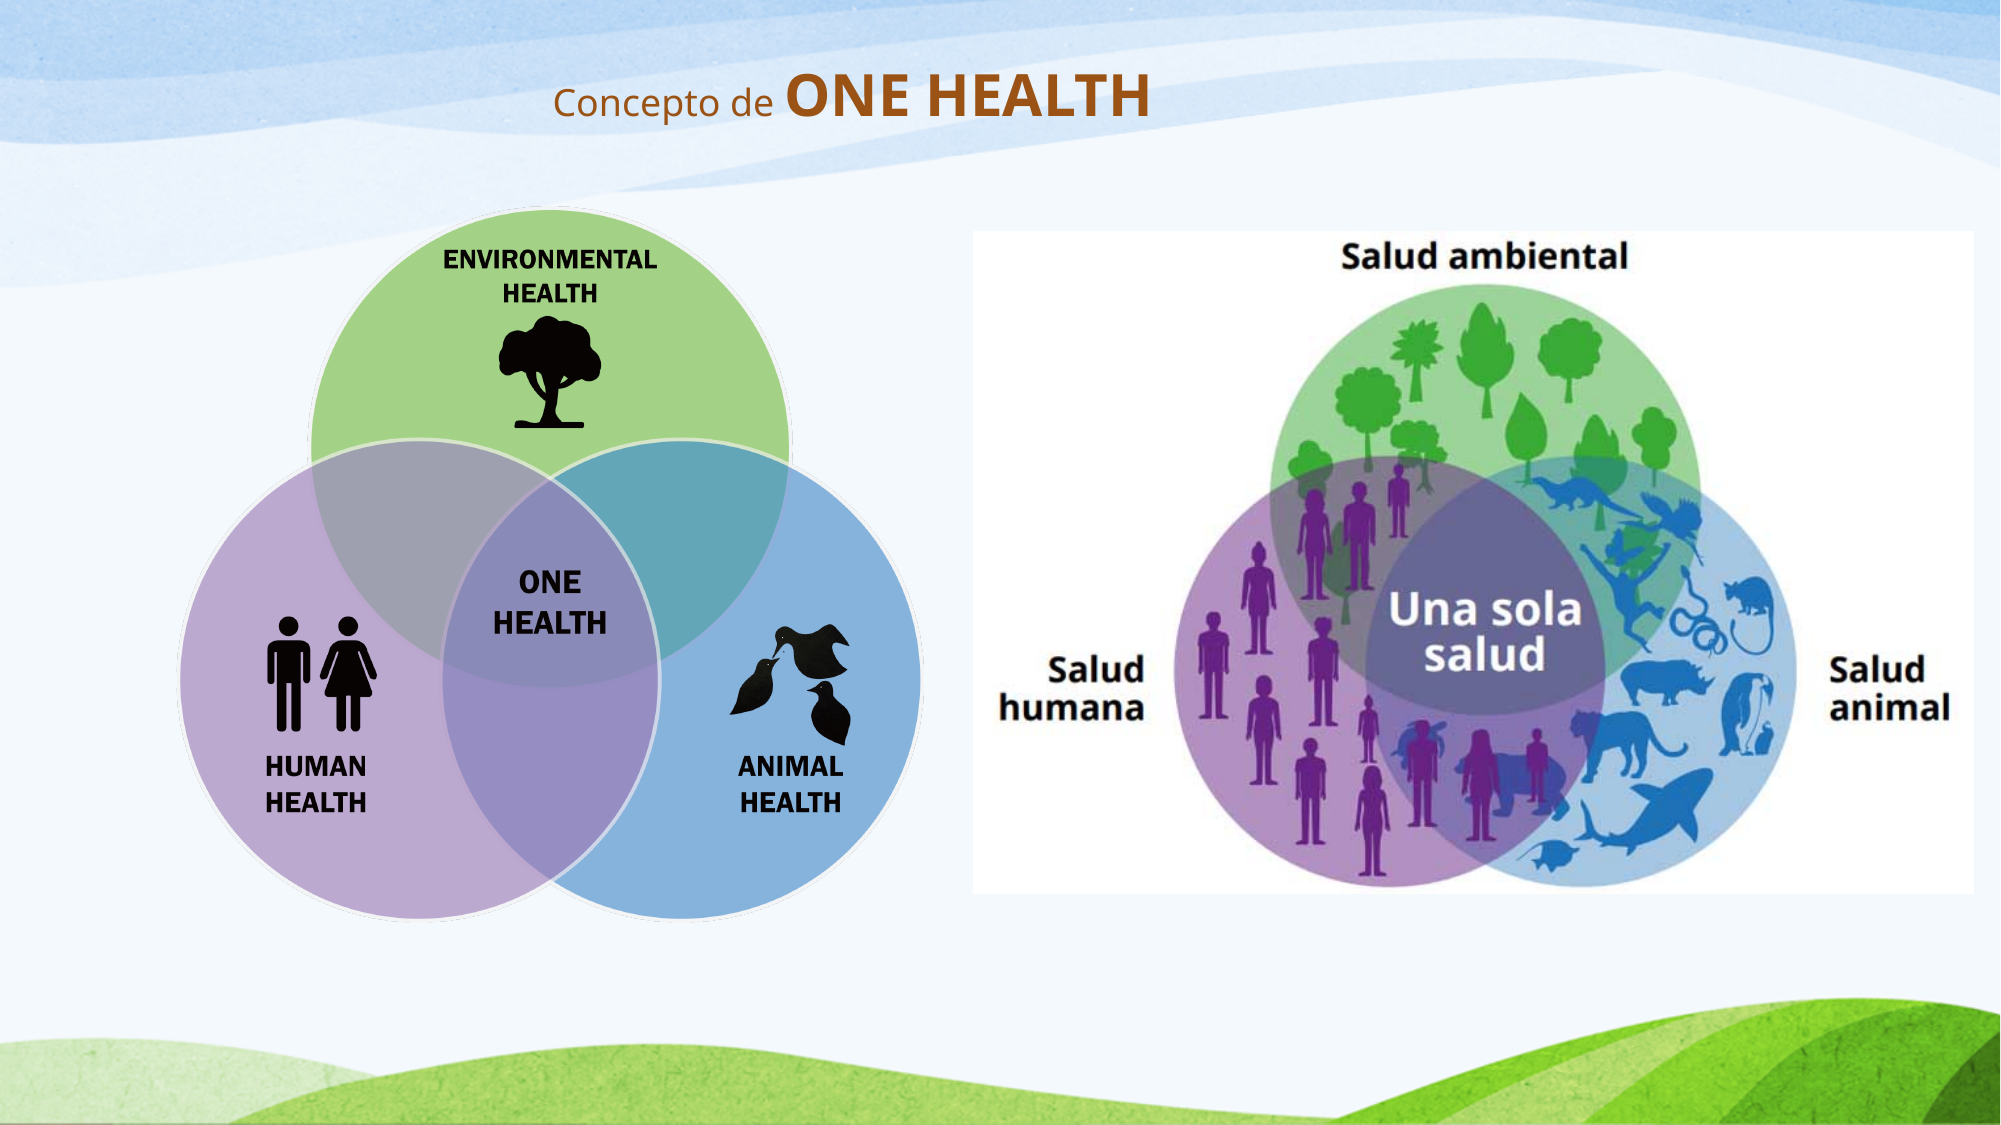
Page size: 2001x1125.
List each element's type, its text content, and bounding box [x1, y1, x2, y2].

picture [0, 0, 2001, 1125]
text_box Concepto de ONE HEALTH [537, 50, 1600, 136]
